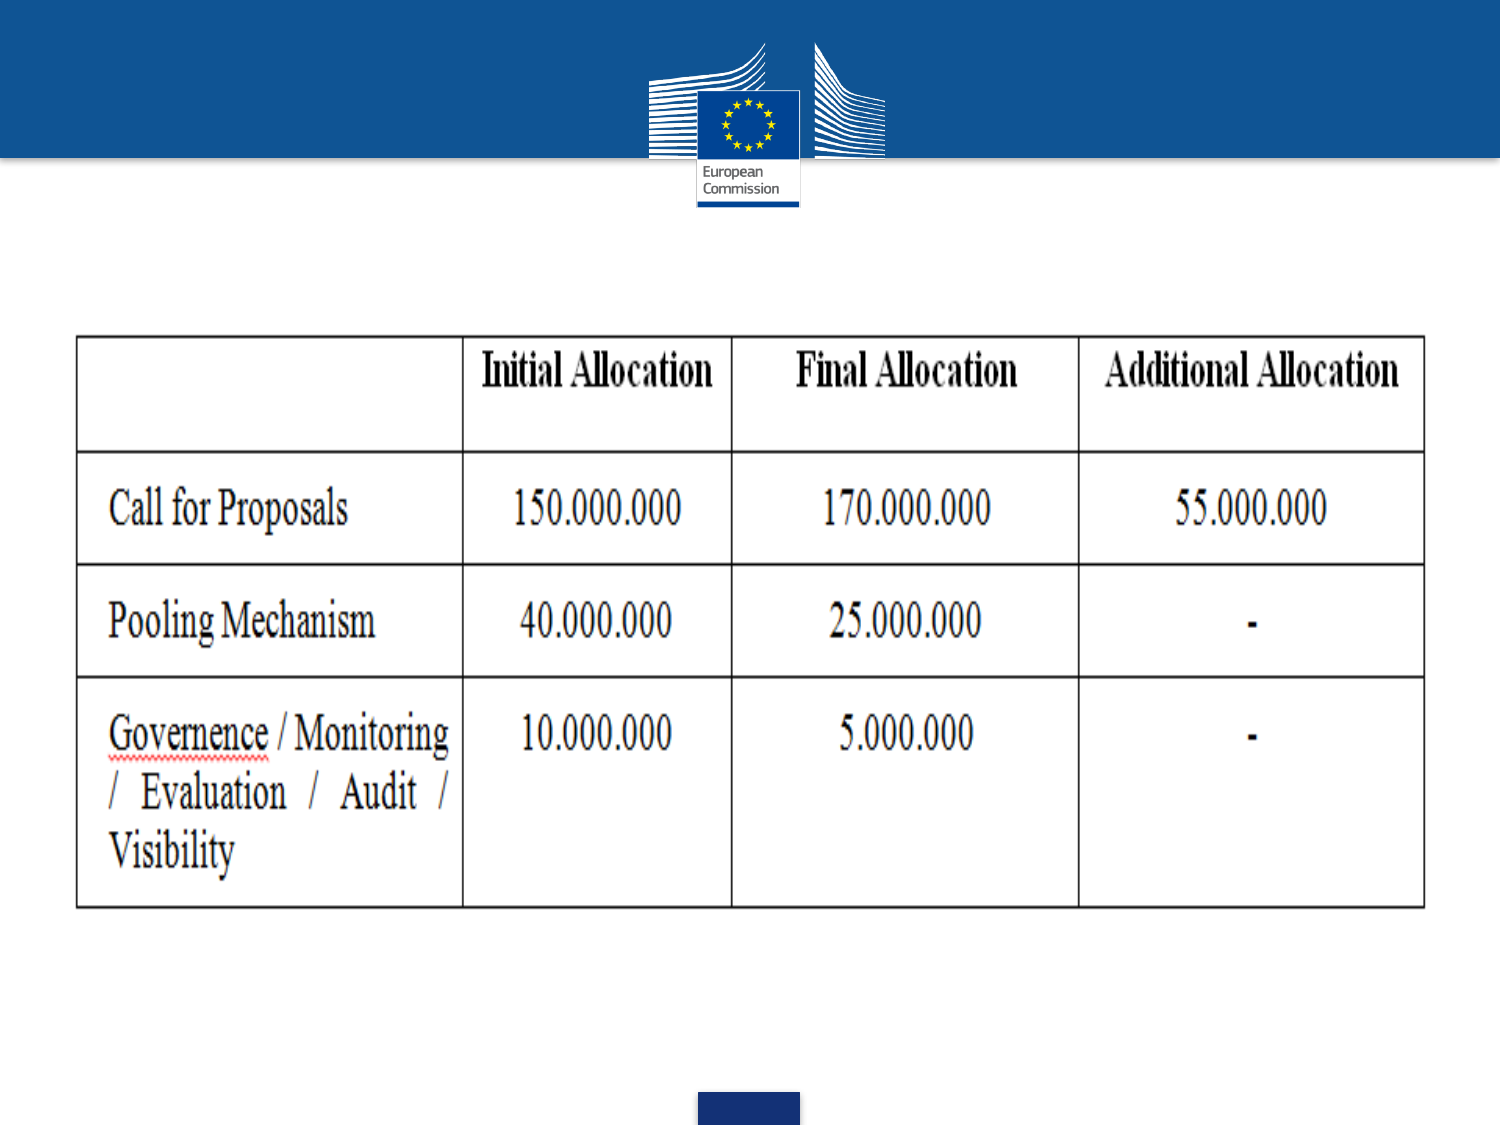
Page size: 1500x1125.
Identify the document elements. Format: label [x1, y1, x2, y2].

picture [70, 326, 1430, 918]
picture [649, 42, 885, 208]
